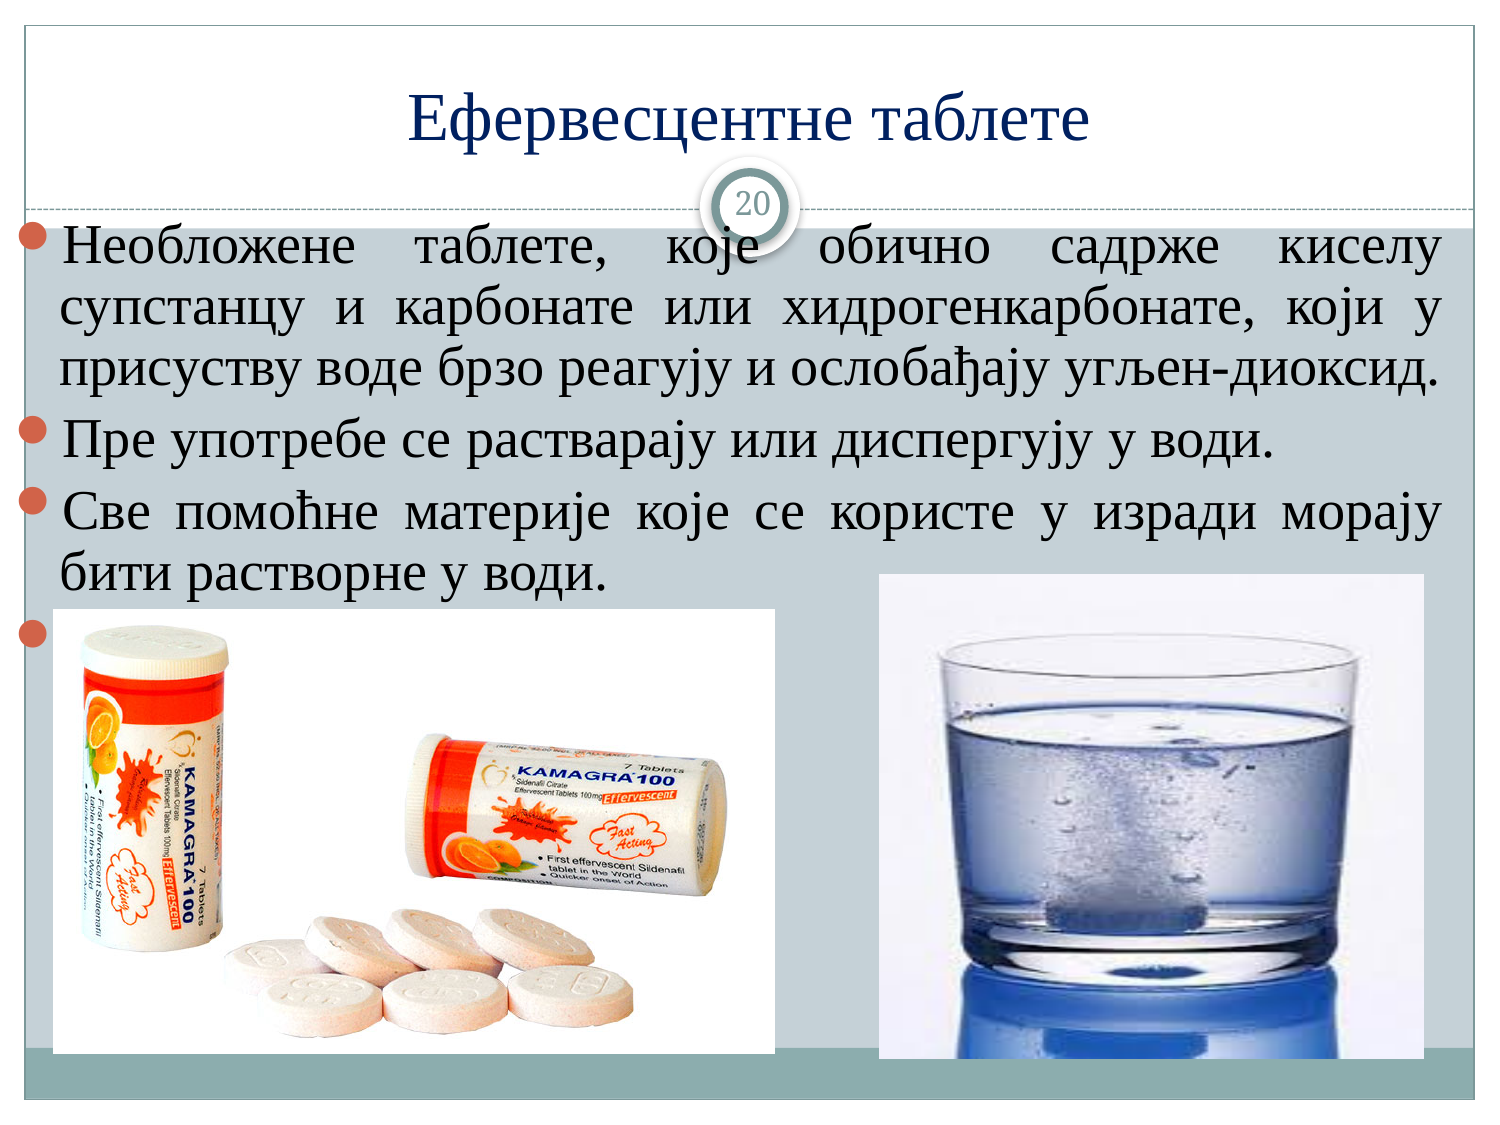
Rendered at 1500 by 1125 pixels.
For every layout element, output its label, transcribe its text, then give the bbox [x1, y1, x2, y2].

picture [52, 609, 776, 1054]
list Необложене таблете, које обично садрже киселу супстанцу и карбонате или хидрогенкарбонате, који у присуству воде брзо реагују и ослобађају угљен-диоксид. Пре употребе се растварају или диспергују у води. Све помоћне материје које се користе у изради морају бити растворне у води. [0, 208, 1459, 1094]
picture [879, 574, 1424, 1059]
slide_number 20 [715, 168, 791, 241]
title Ефервесцентне таблете [49, 37, 1450, 162]
